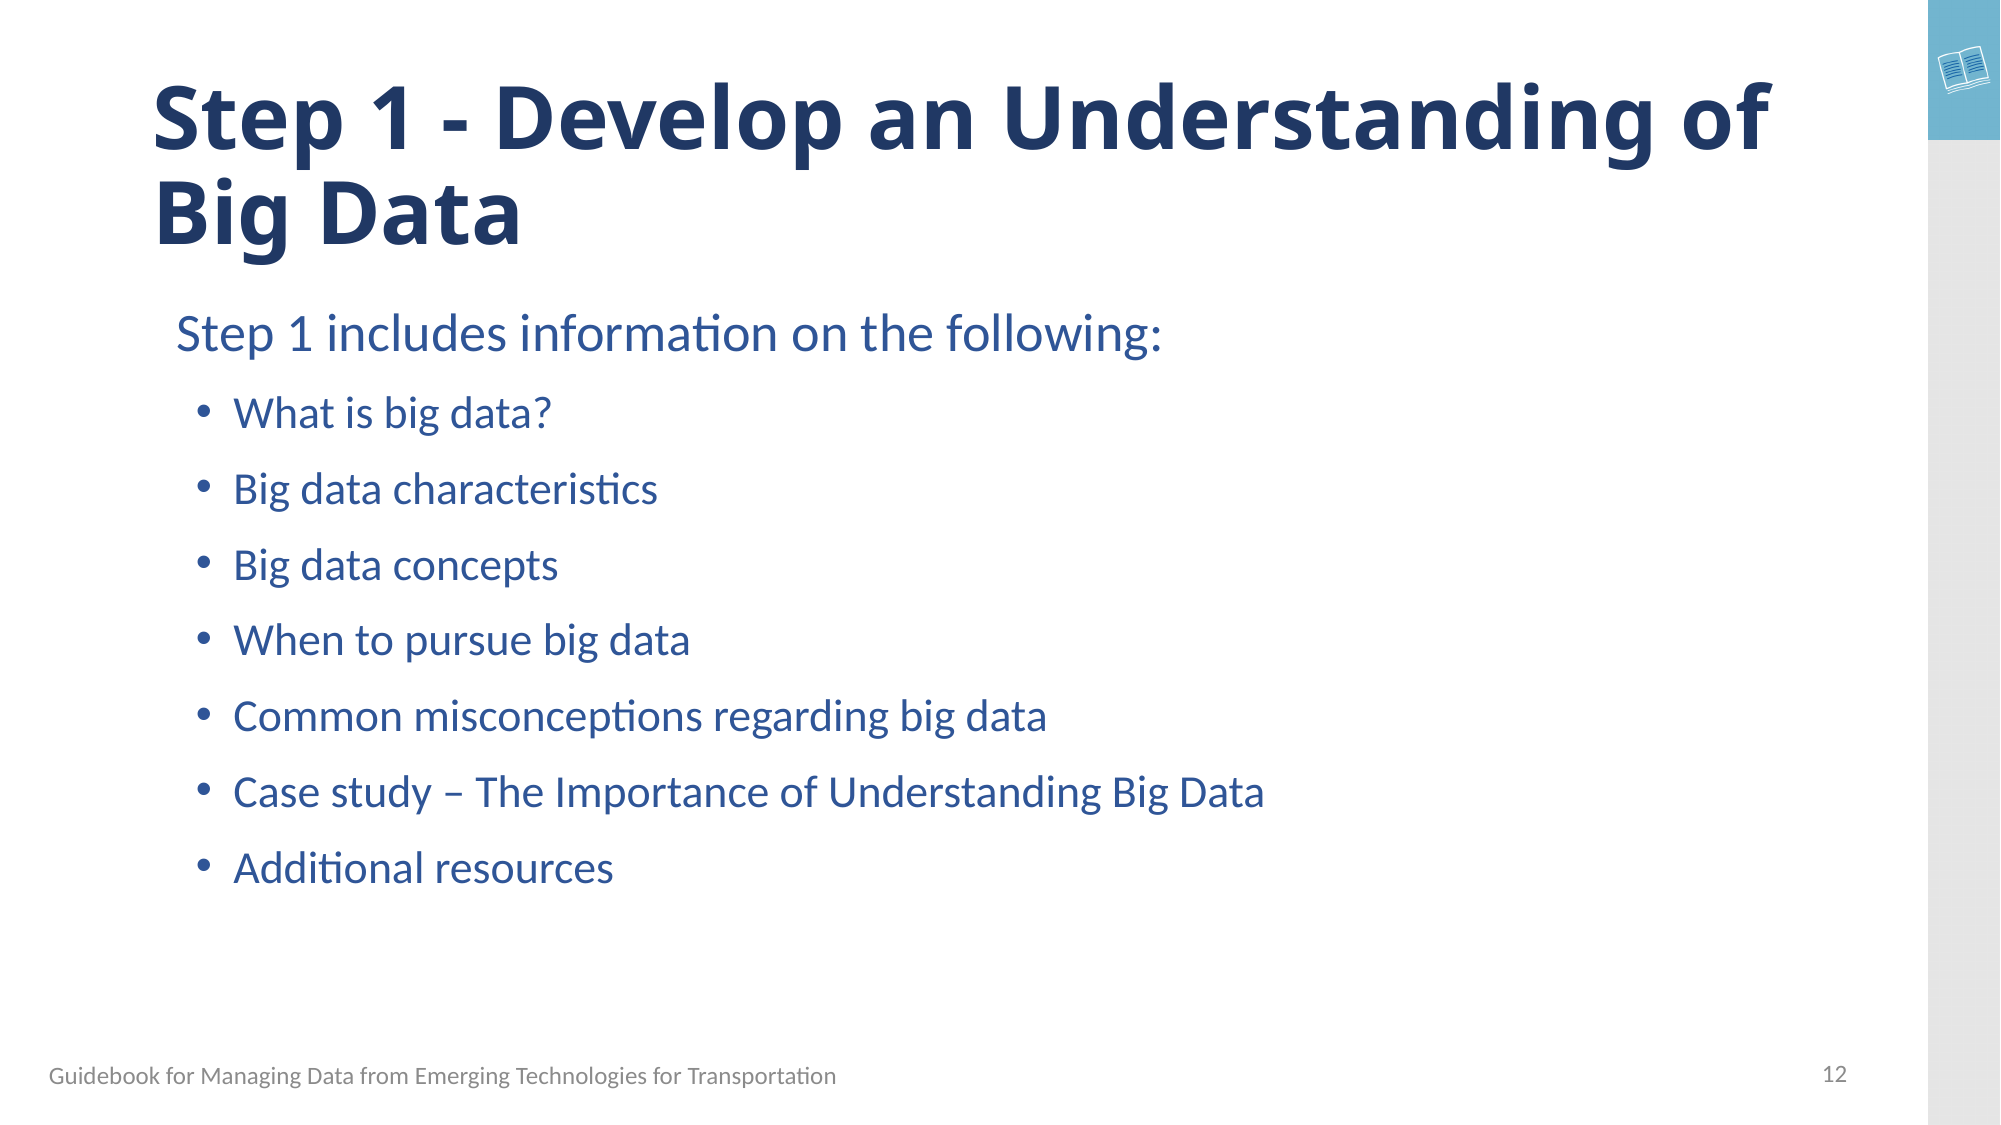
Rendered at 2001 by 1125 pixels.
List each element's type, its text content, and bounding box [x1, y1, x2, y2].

list Step 1 includes information on the following: What is big data? Big data characteristics Big data concepts When to pursue big data Common misconceptions regarding big data Case study – The Importance of Understanding Big Data Additional resources [161, 289, 1863, 914]
slide_number 12 [1412, 1042, 1863, 1103]
footer Guidebook for Managing Data from Emerging Technologies for Transportation [24, 1044, 864, 1105]
text_box Step 1 - Develop an Understanding of Big Data [137, 59, 1800, 278]
picture [1928, 0, 2000, 1125]
